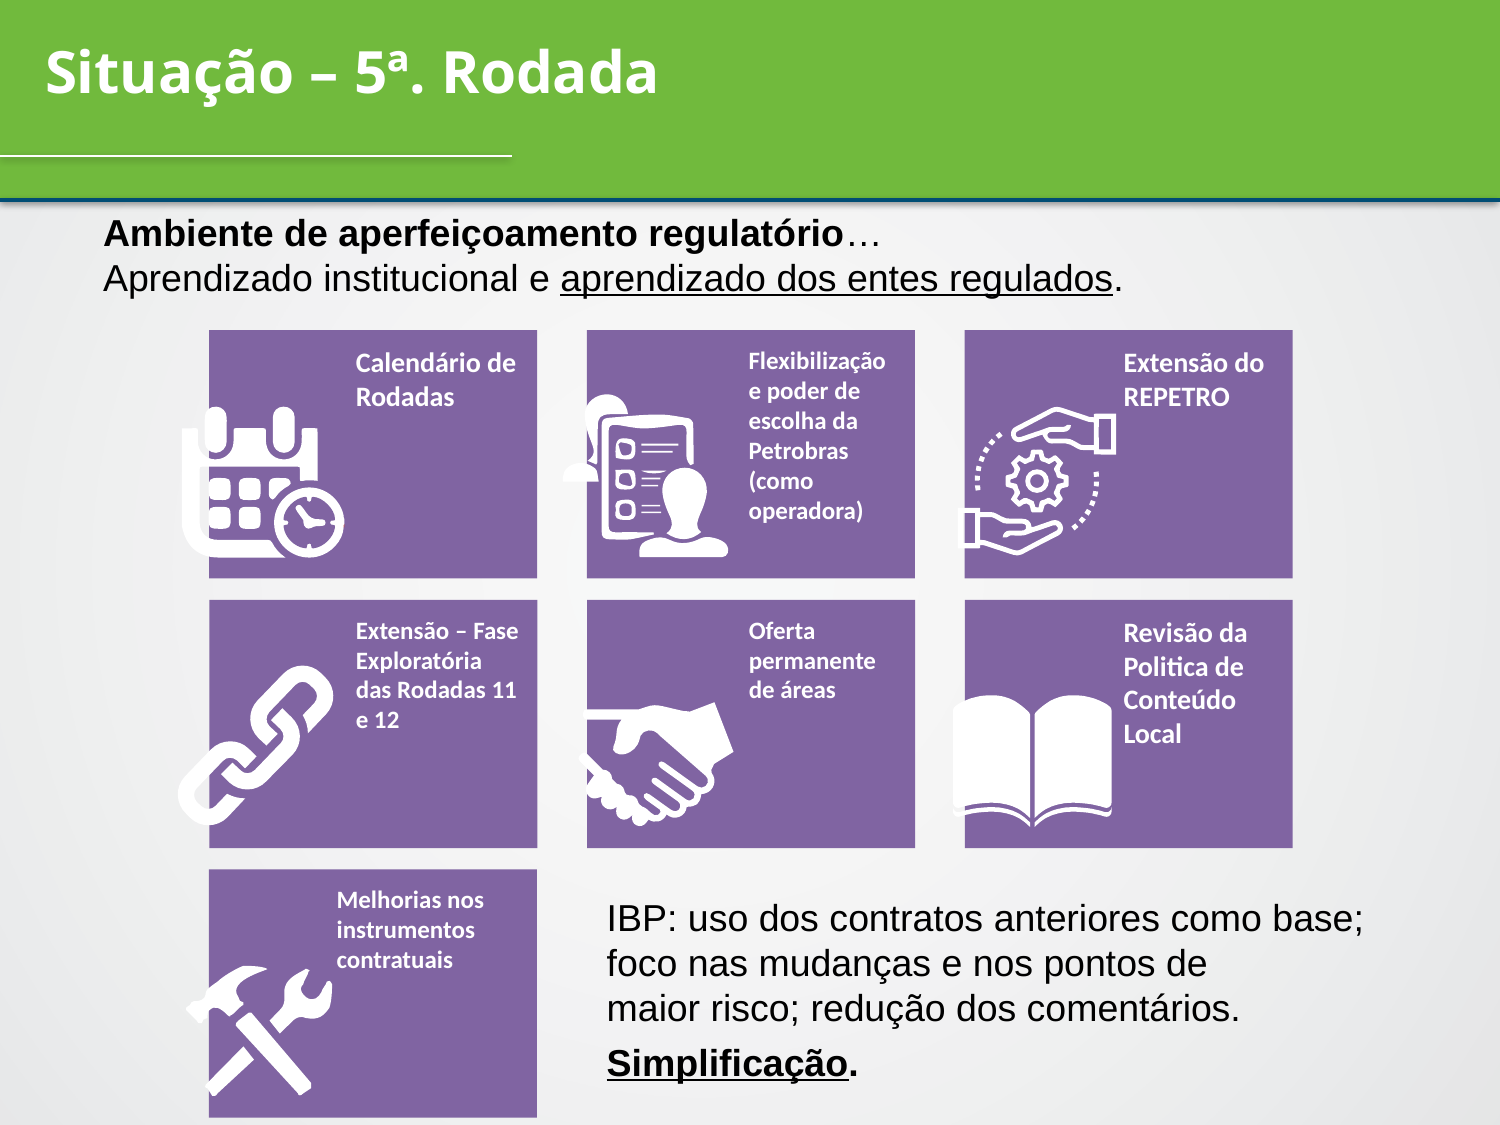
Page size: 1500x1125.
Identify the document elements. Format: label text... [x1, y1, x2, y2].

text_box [174, 329, 1294, 1118]
text_box Ambiente de aperfeiçoamento regulatório… Aprendizado institucional e aprendizado dos entes regulados. [88, 209, 1353, 307]
text_box Situação – 5ª. Rodada [24, 24, 1488, 115]
text_box IBP: uso dos contratos anteriores como base; foco nas mudanças e nos pontos de maior risco; redução dos comentários. Simplificação. [1298, 887, 1436, 1092]
text_box [0, 0, 1500, 198]
picture [0, 203, 1500, 1125]
